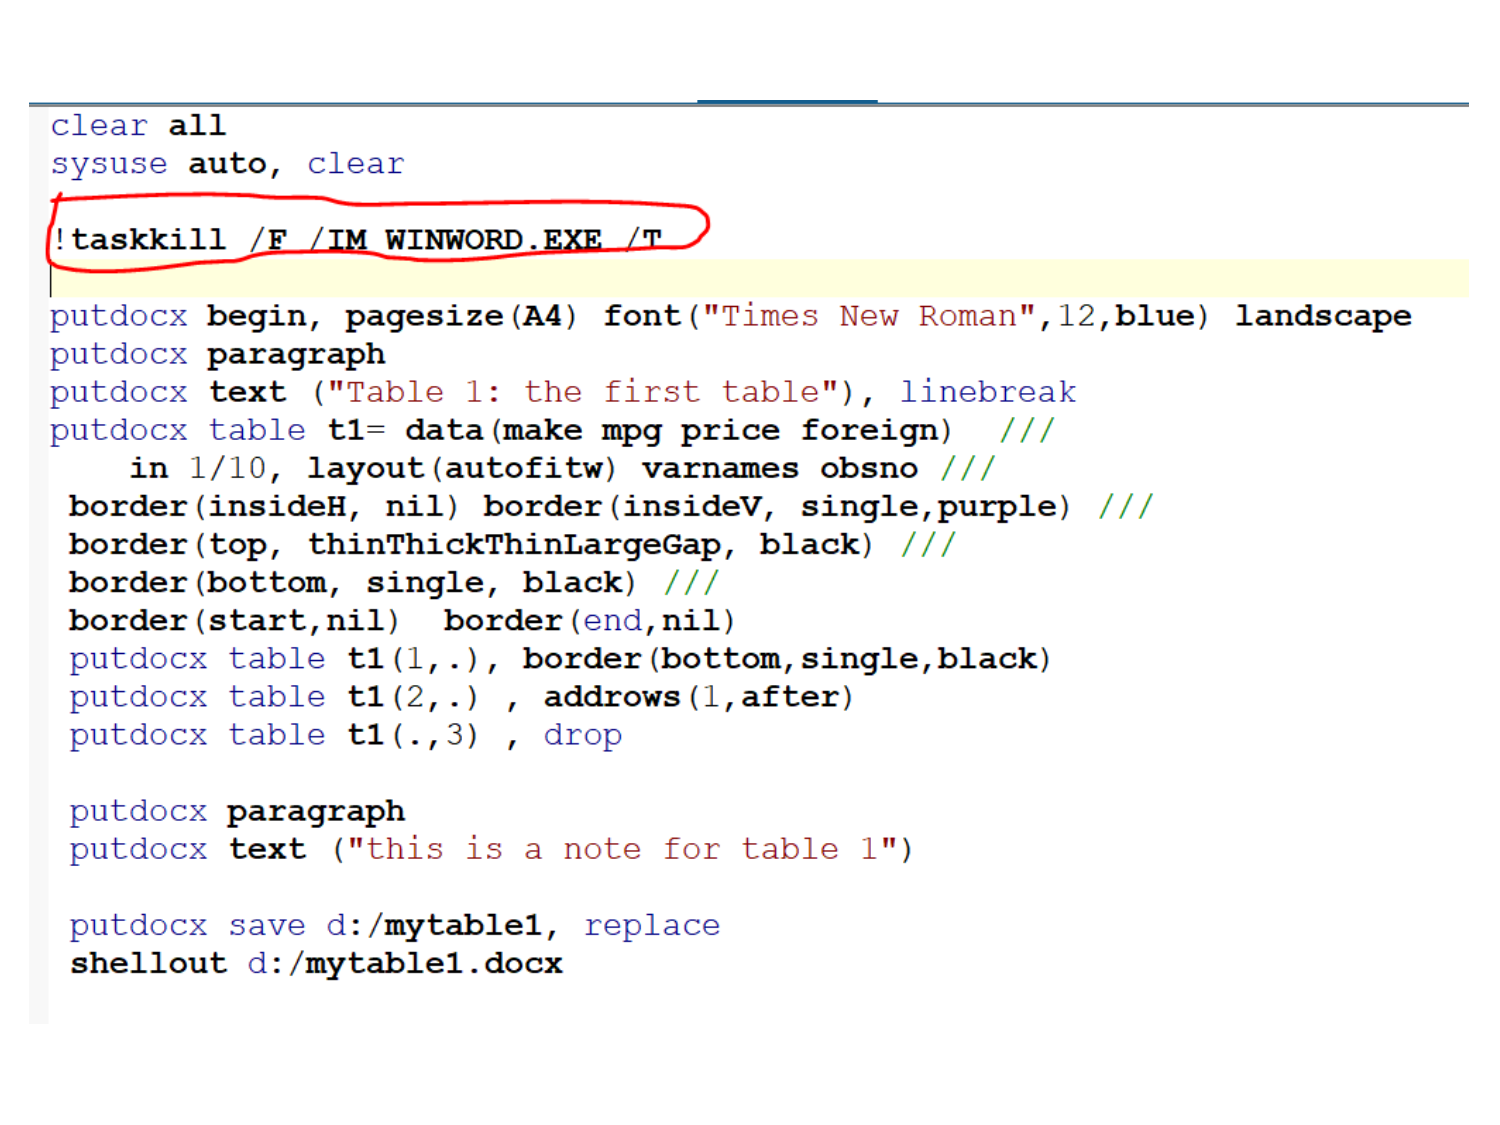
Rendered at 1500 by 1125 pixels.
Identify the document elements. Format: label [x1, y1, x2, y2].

picture [29, 99, 1469, 1024]
